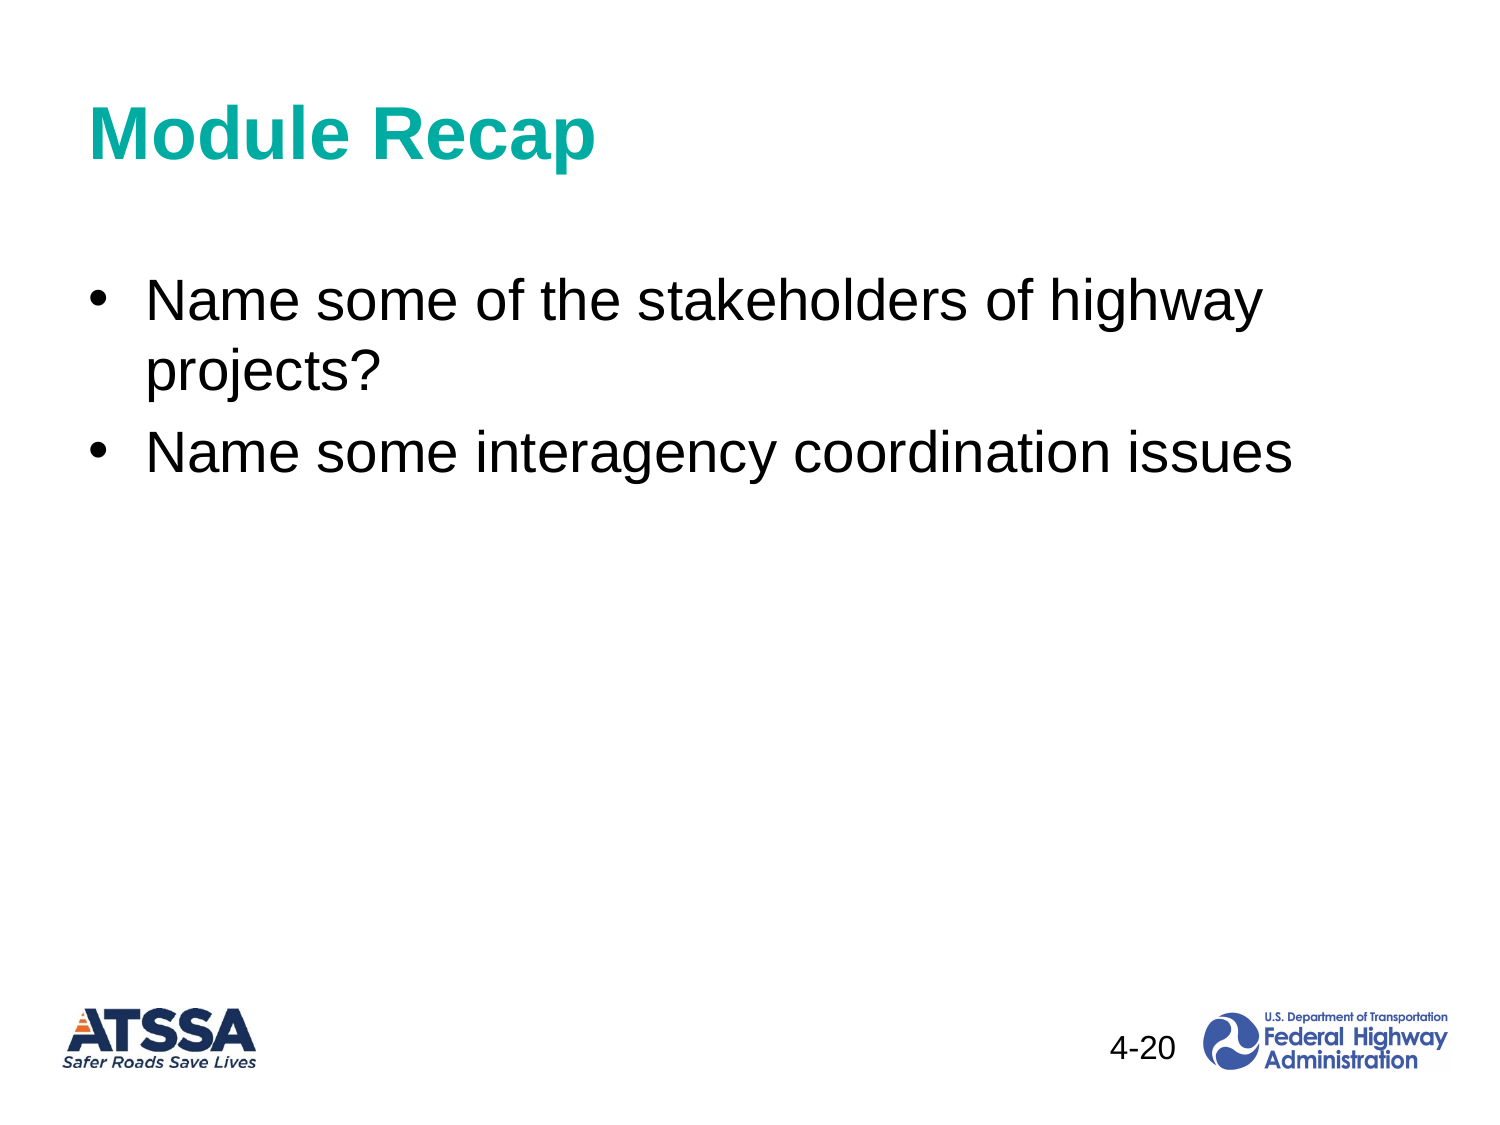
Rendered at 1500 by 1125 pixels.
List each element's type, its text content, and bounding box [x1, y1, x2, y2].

picture [1200, 1008, 1450, 1072]
list Name some of the stakeholders of highway projects? Name some interagency coordination issues [73, 254, 1424, 977]
title Module Recap [73, 75, 1424, 184]
picture [62, 1008, 256, 1068]
